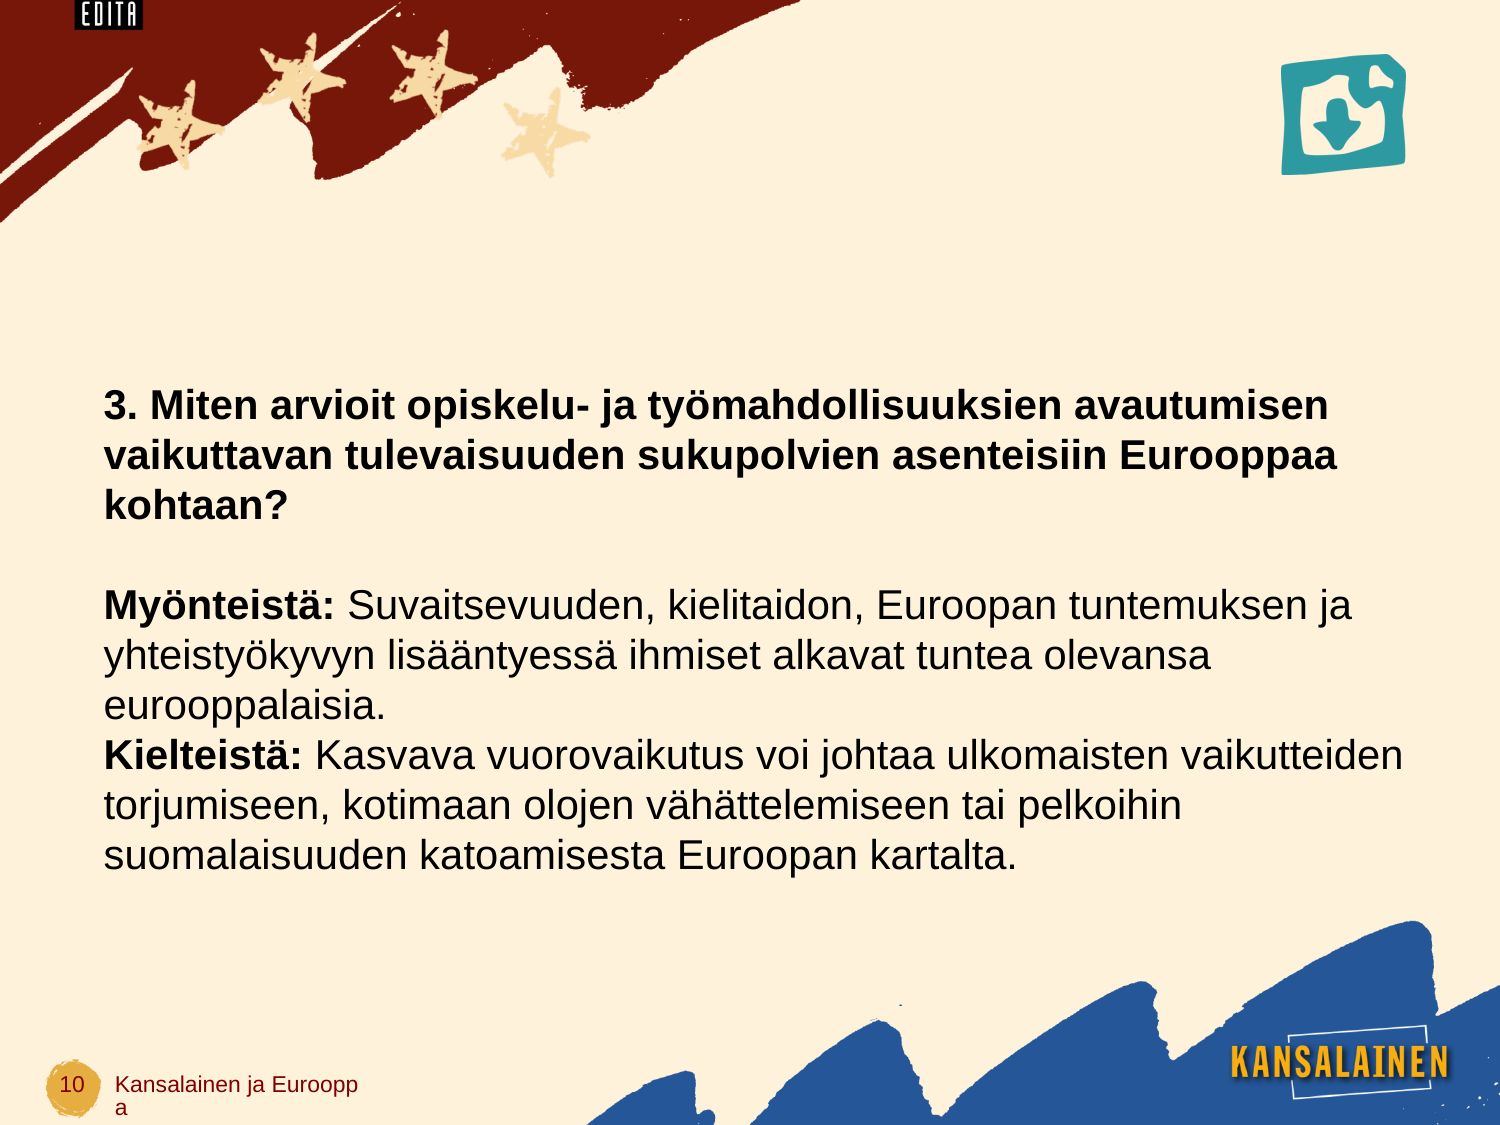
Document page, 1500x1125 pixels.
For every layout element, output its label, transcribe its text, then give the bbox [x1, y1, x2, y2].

picture [0, 0, 1500, 1125]
footer Kansalainen ja Eurooppa [99, 1062, 376, 1125]
slide_number 10 [37, 1062, 99, 1125]
text_box 3. Miten arvioit opiskelu- ja työmahdollisuuksien avautumisen vaikuttavan tulevaisuuden sukupolvien asenteisiin Eurooppaa kohtaan? Myönteistä: Suvaitsevuuden, kielitaidon, Euroopan tuntemuksen ja yhteistyökyvyn lisääntyessä ihmiset alkavat tuntea olevansa eurooppalaisia. Kielteistä: Kasvava vuorovaikutus voi johtaa ulkomaisten vaikutteiden torjumiseen, kotimaan olojen vähättelemiseen tai pelkoihin suomalaisuuden katoamisesta Euroopan kartalta. [88, 320, 1436, 886]
